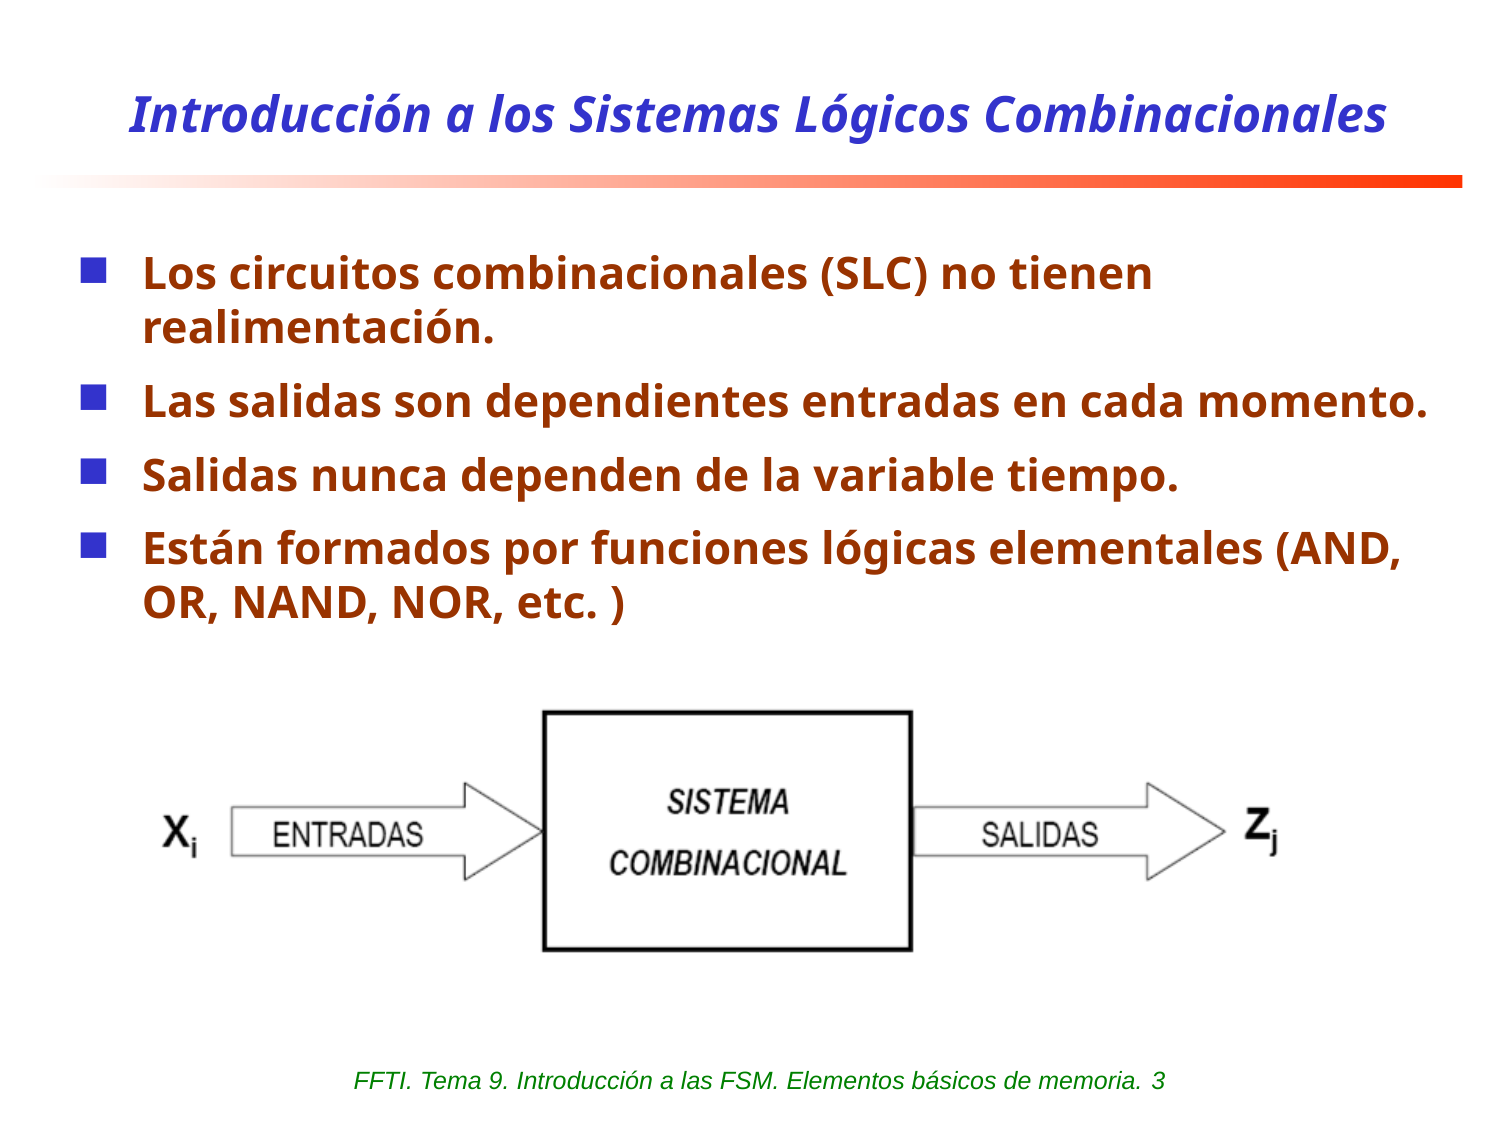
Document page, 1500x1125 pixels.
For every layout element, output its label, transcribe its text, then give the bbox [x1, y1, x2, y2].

list Los circuitos combinacionales (SLC) no tienen realimentación. Las salidas son dependientes entradas en cada momento. Salidas nunca dependen de la variable tiempo. Están formados por funciones lógicas elementales (AND, OR, NAND, NOR, etc. ) [68, 237, 1451, 642]
title Introducción a los Sistemas Lógicos Combinacionales [68, 49, 1451, 176]
picture [150, 703, 1350, 987]
footer FFTI. Tema 9. Introducción a las FSM. Elementos básicos de memoria. 3 [68, 1056, 1451, 1103]
